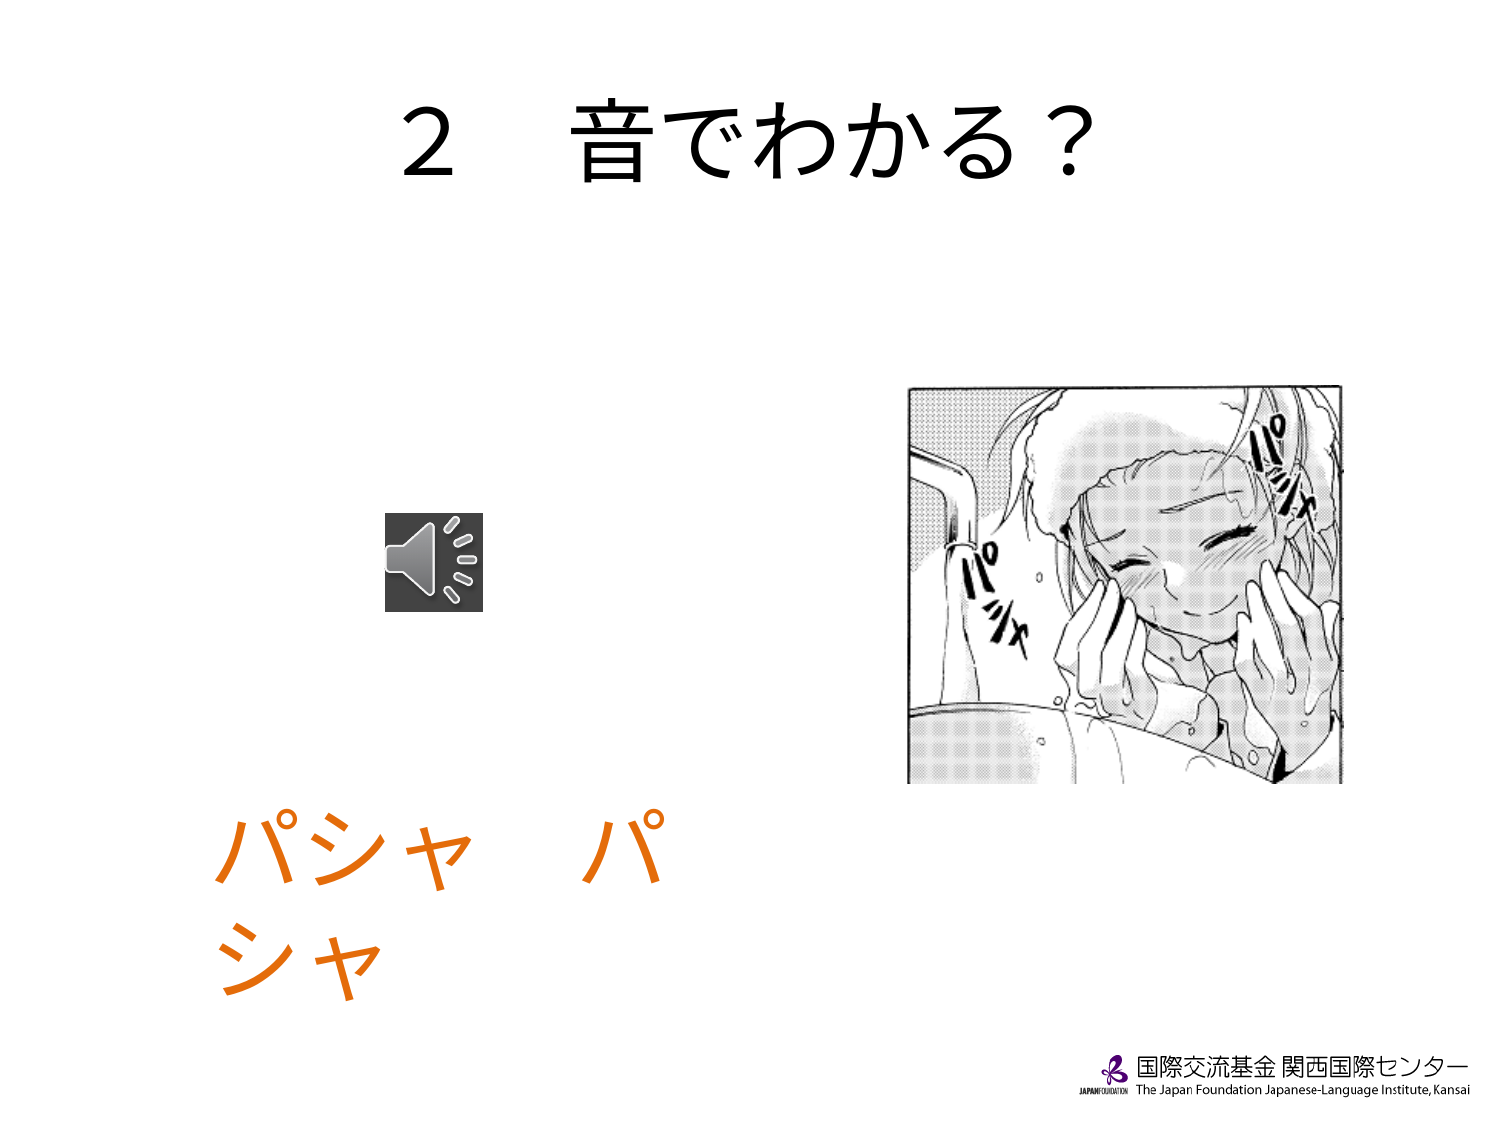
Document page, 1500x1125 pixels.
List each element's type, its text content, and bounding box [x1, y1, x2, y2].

picture [383, 512, 484, 613]
title ２ 音でわかる？ [75, 45, 1425, 233]
picture [1069, 1047, 1477, 1102]
text_box パシャ パシャ [194, 784, 810, 1019]
picture [903, 385, 1344, 785]
